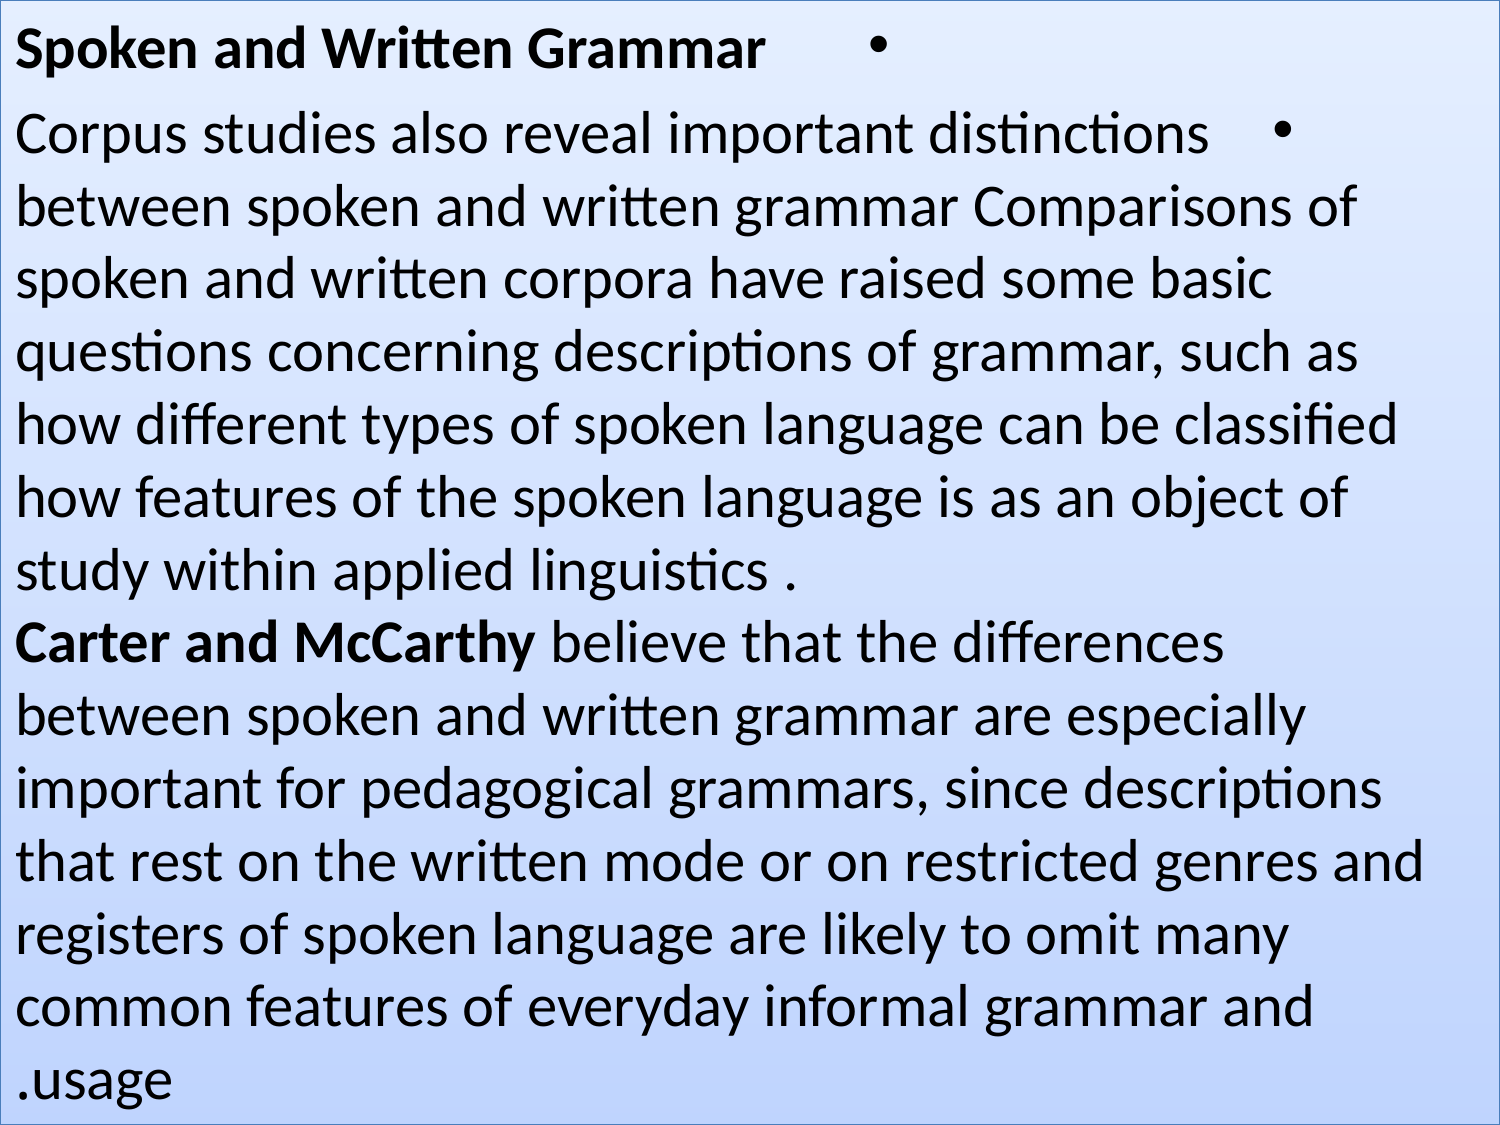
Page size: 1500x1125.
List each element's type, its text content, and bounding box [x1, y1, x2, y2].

list Spoken and Written Grammar Corpus studies also reveal important distinctions between spoken and written grammar Comparisons of spoken and written corpora have raised some basic questions concerning descriptions of grammar, such as how different types of spoken language can be classified how features of the spoken language is as an object of study within applied linguistics . Carter and McCarthy believe that the differences between spoken and written grammar are especially important for pedagogical grammars, since descriptions that rest on the written mode or on restricted genres and registers of spoken language are likely to omit many common features of everyday informal grammar and usage. [0, 0, 1500, 1125]
